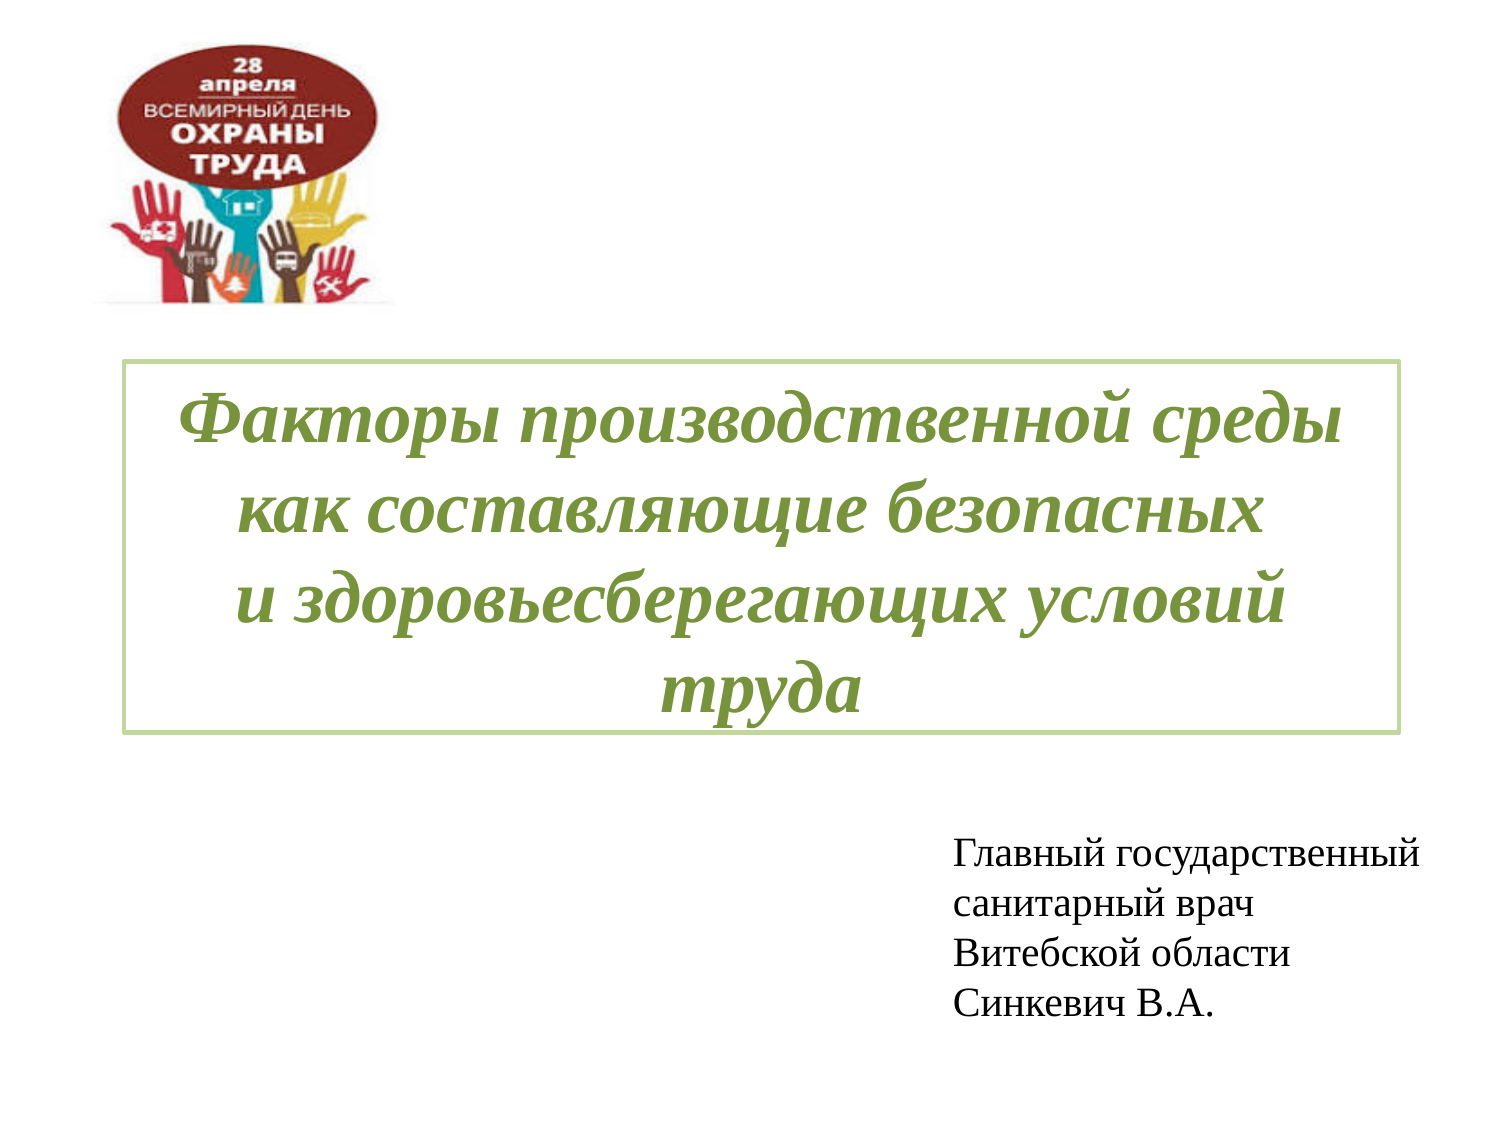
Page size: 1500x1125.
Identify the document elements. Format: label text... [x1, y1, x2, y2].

title Факторы производственной среды как составляющие безопасных и здоровьесберегающих условий труда [123, 361, 1399, 733]
subtitle Главный государственный санитарный врач Витебской области Синкевич В.А. [407, 775, 1458, 1063]
picture [64, 42, 432, 315]
